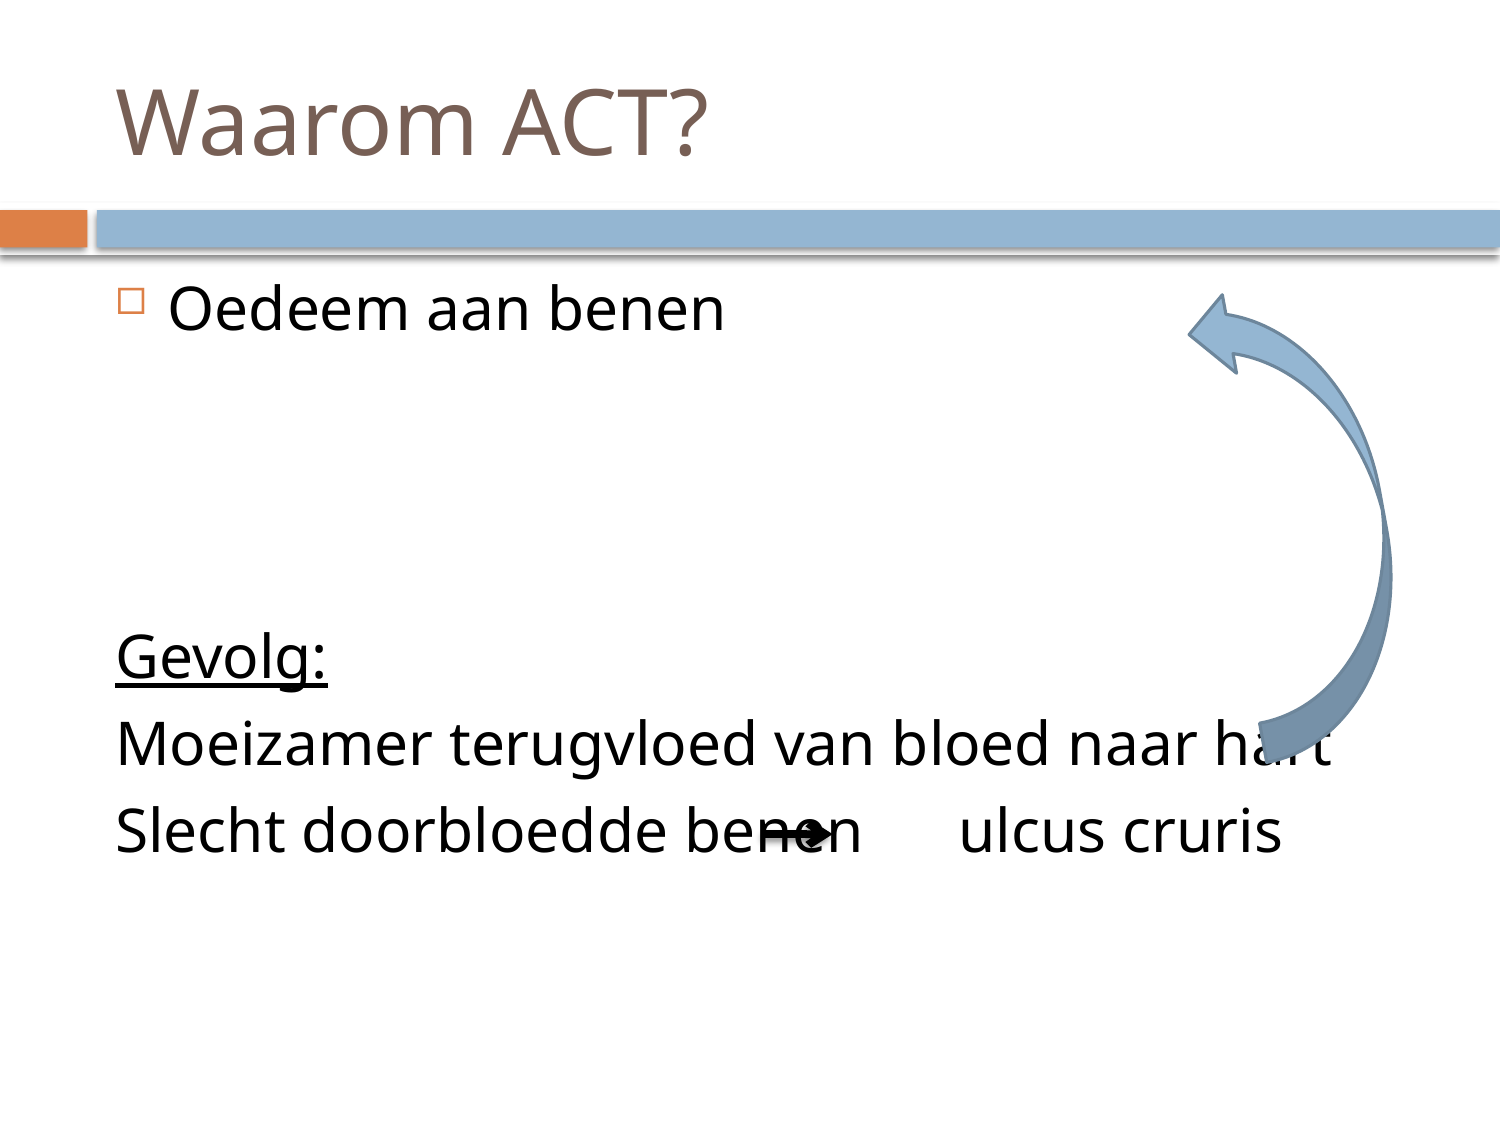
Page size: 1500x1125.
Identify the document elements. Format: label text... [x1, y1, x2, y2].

list Oedeem aan benen Gevolg: Moeizamer terugvloed van bloed naar hart Slecht doorbloedde benen ulcus cruris [100, 262, 1438, 1000]
text_box [1187, 293, 1393, 764]
title Waarom ACT? [100, 37, 1438, 200]
